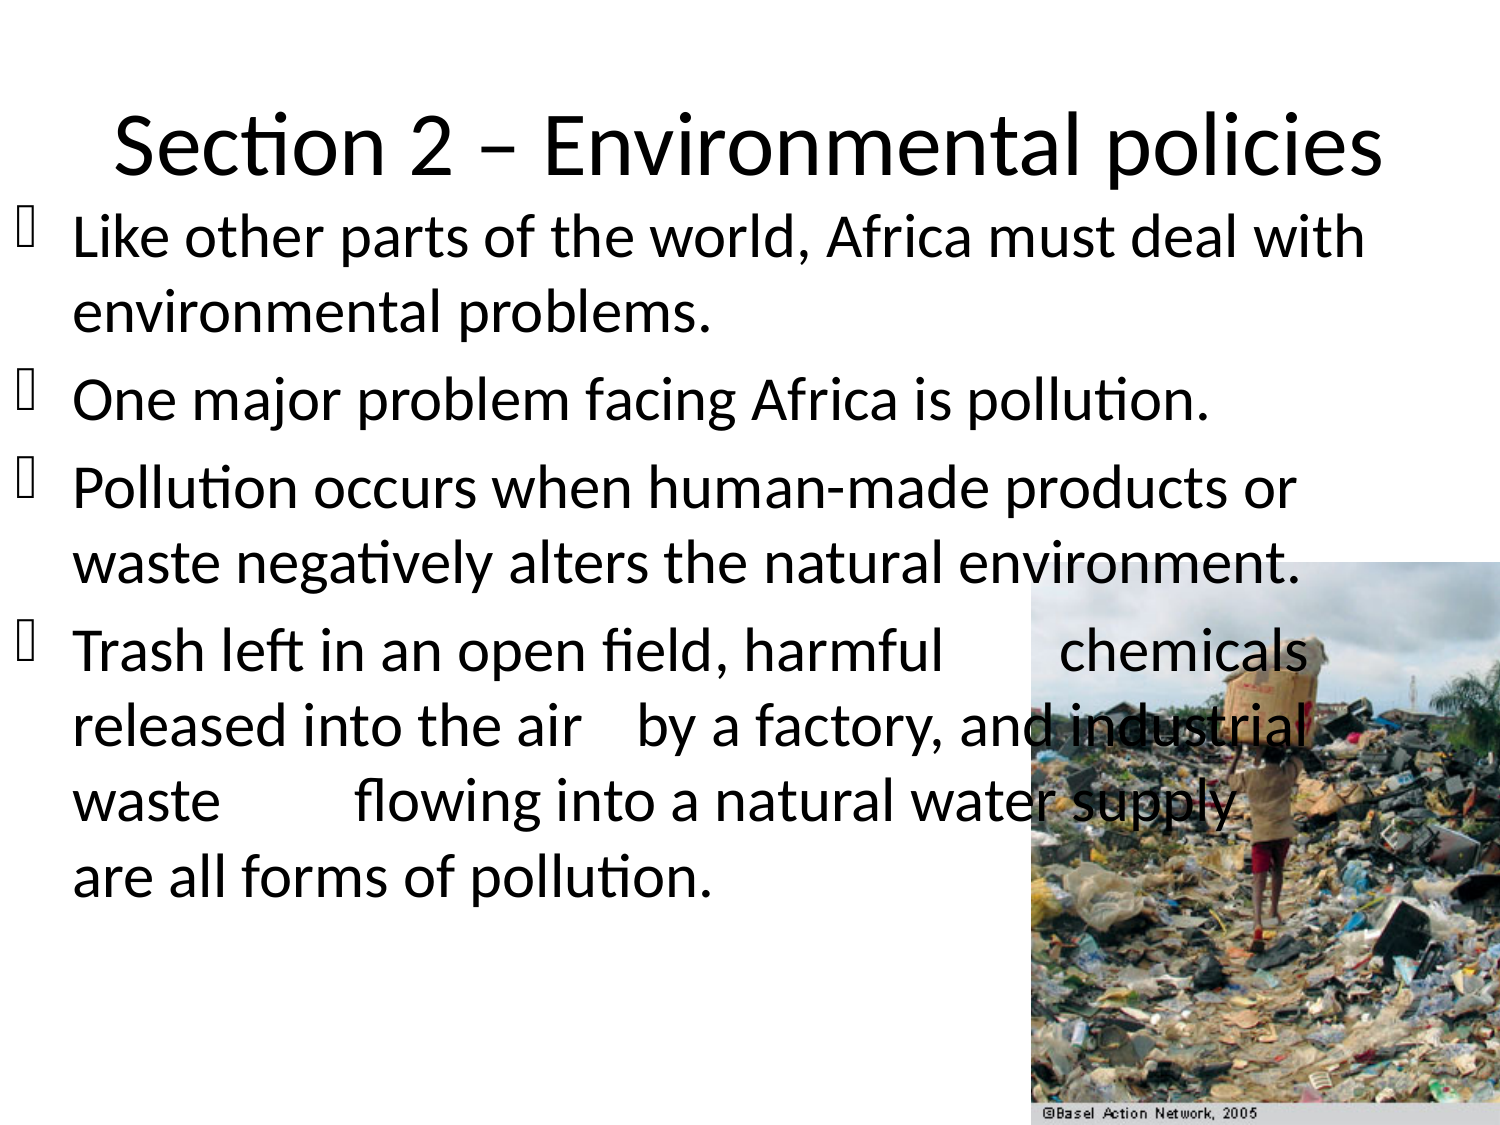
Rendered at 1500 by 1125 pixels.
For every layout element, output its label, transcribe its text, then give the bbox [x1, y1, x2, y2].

picture [1030, 562, 1500, 1125]
list Like other parts of the world, Africa must deal with environmental problems. One major problem facing Africa is pollution. Pollution occurs when human-made products or waste negatively alters the natural environment. Trash left in an open field, harmful chemicals released into the air by a factory, and industrial waste flowing into a natural water supply are all forms of pollution. [0, 187, 1425, 930]
title Section 2 – Environmental policies [75, 45, 1425, 187]
